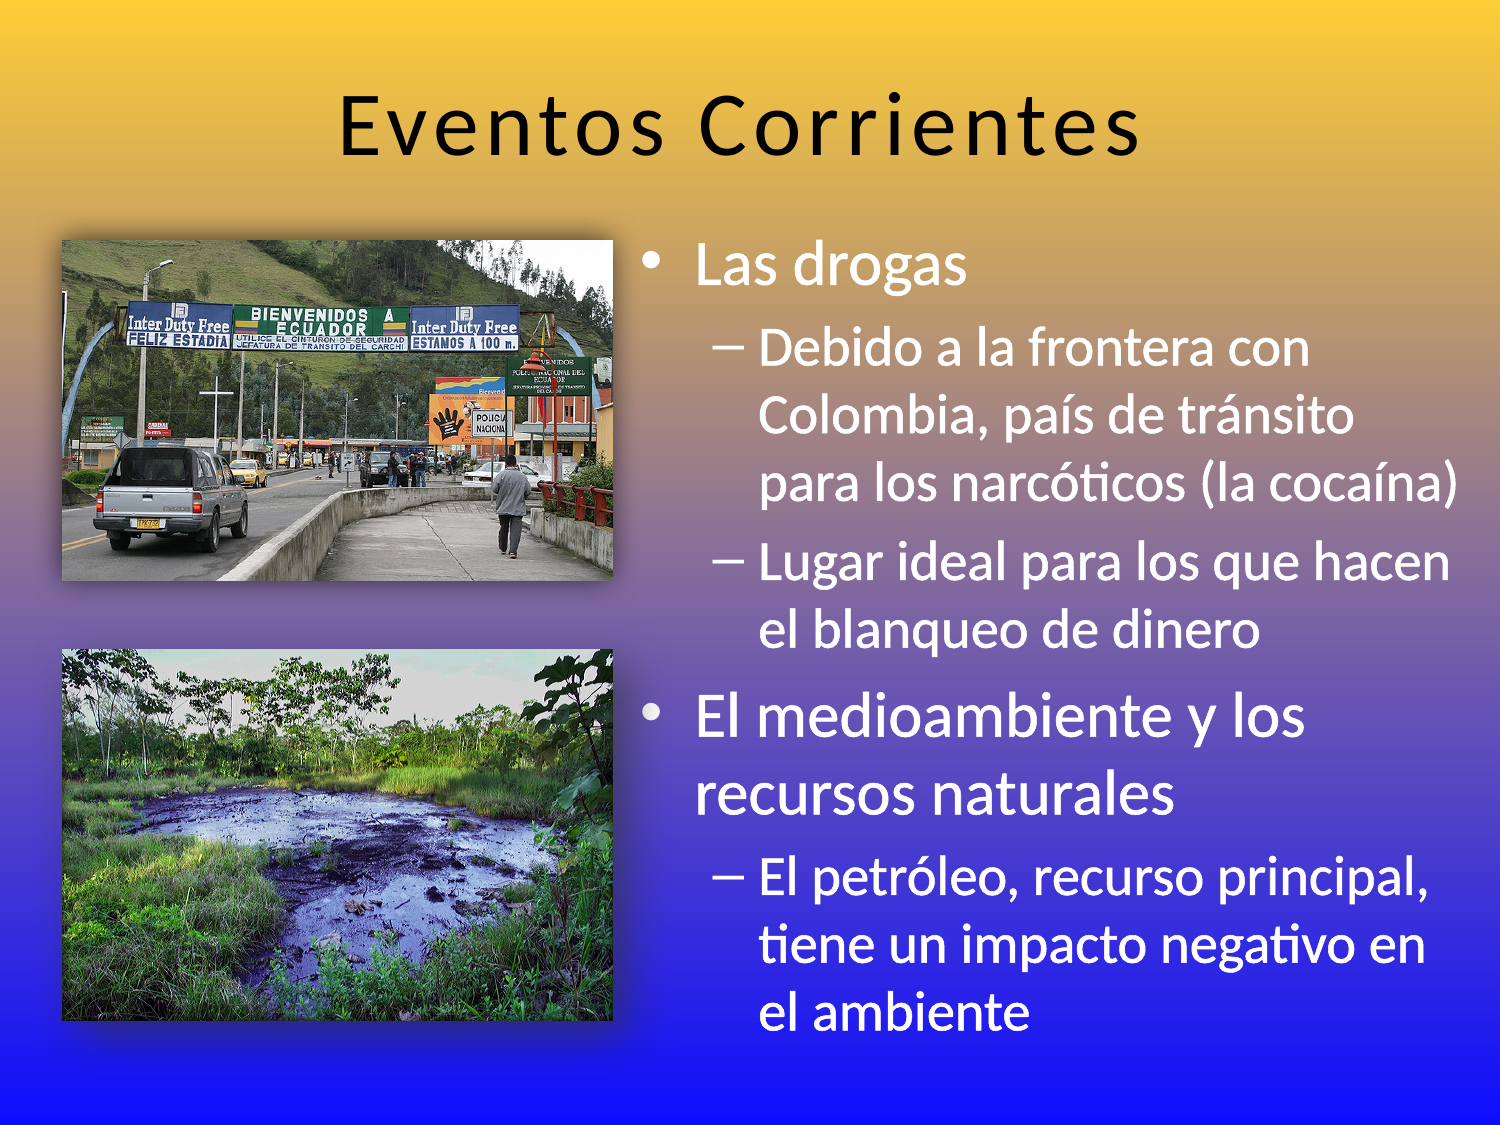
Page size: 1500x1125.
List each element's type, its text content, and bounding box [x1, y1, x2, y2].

title Eventos Corrientes [65, 24, 1416, 213]
list Las drogas Debido a la frontera con Colombia, país de tránsito para los narcóticos (la cocaína) Lugar ideal para los que hacen el blanqueo de dinero El medioambiente y los recursos naturales El petróleo, recurso principal, tiene un impacto negativo en el ambiente [624, 212, 1475, 1100]
picture [62, 239, 613, 581]
picture [62, 649, 613, 1021]
